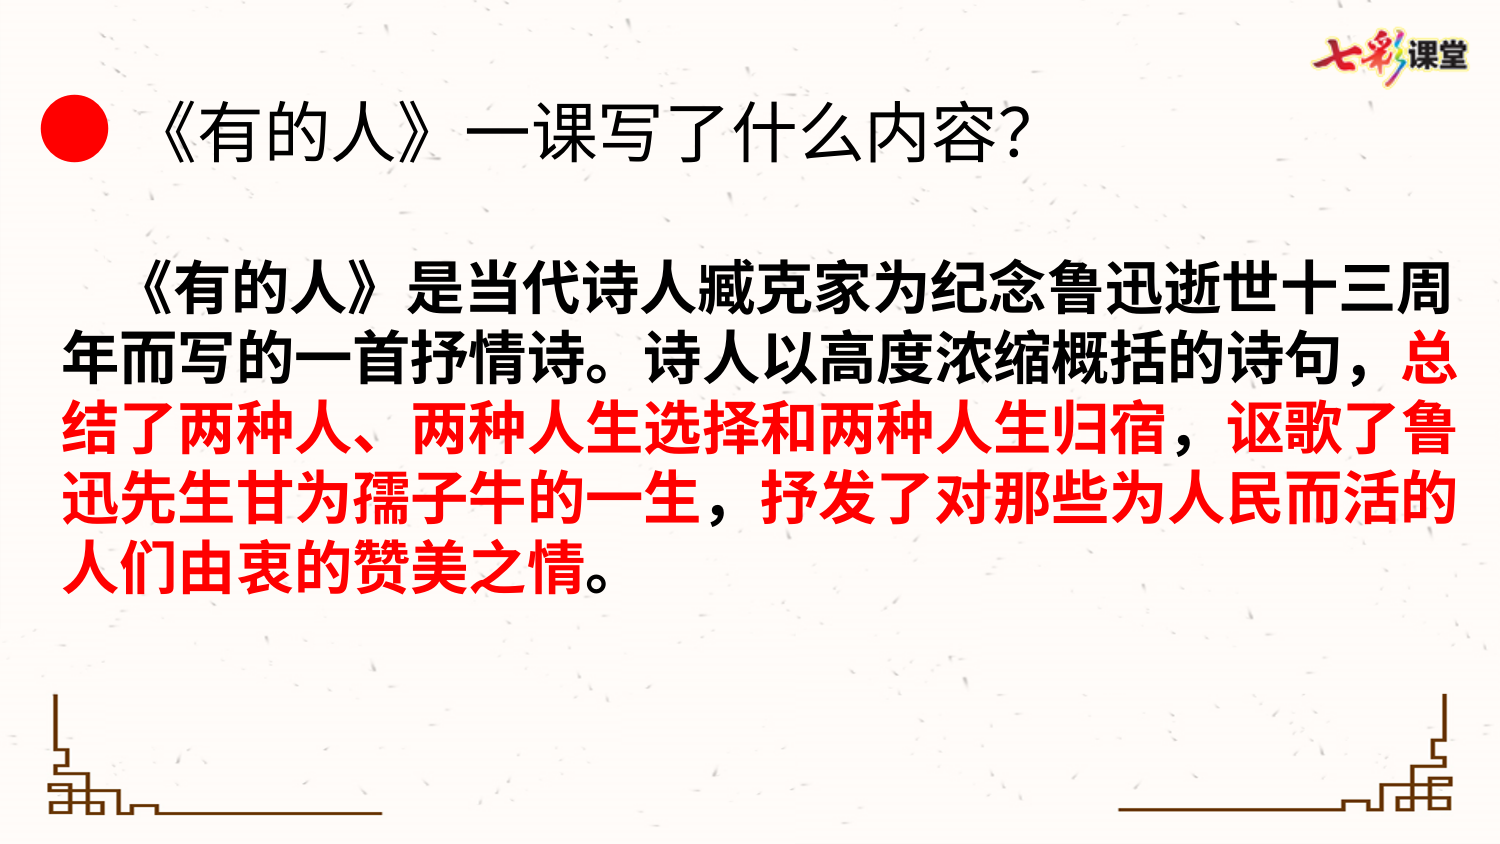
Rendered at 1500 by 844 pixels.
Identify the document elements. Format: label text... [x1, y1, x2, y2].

picture [0, 0, 1500, 844]
text_box ●《有的人》一课写了什么内容？ [23, 74, 1081, 180]
text_box 《有的人》是当代诗人臧克家为纪念鲁迅逝世十三周年而写的一首抒情诗。诗人以高度浓缩概括的诗句，总结了两种人、两种人生选择和两种人生归宿，讴歌了鲁迅先生甘为孺子牛的一生，抒发了对那些为人民而活的人们由衷的赞美之情。 [46, 243, 1482, 609]
